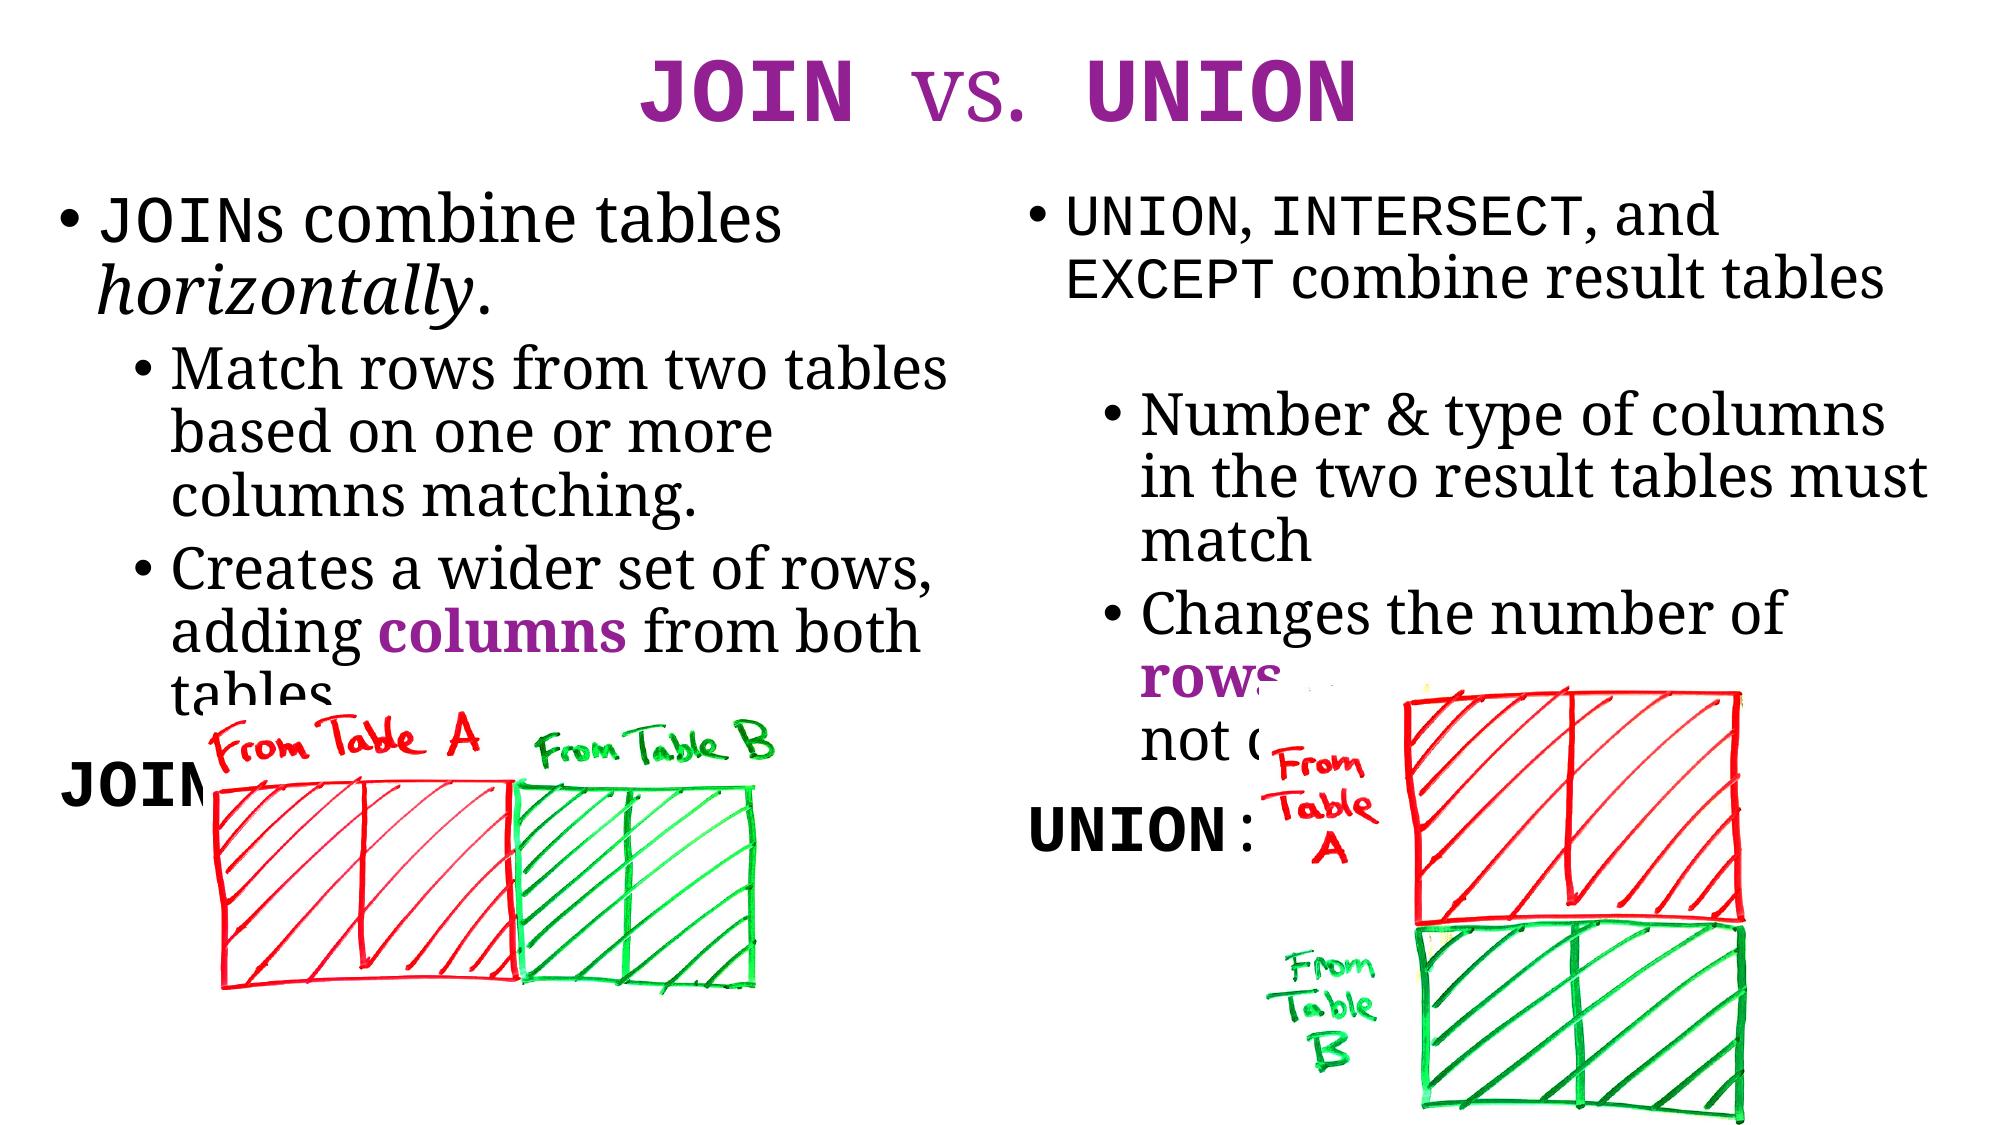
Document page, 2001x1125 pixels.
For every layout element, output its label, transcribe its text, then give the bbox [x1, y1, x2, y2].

picture [1259, 681, 1747, 1125]
list JOINs combine tables horizontally. Match rows from two tables based on one or more columns matching. Creates a wider set of rows, adding columns from both tables. JOIN: [43, 177, 988, 1101]
picture [203, 705, 777, 996]
title JOIN vs. UNION [43, 25, 1953, 158]
list UNION, INTERSECT, and EXCEPT combine result tables vertically Number & type of columns in the two result tables must match Changes the number of rows, not columns UNION: [1012, 177, 1953, 1101]
